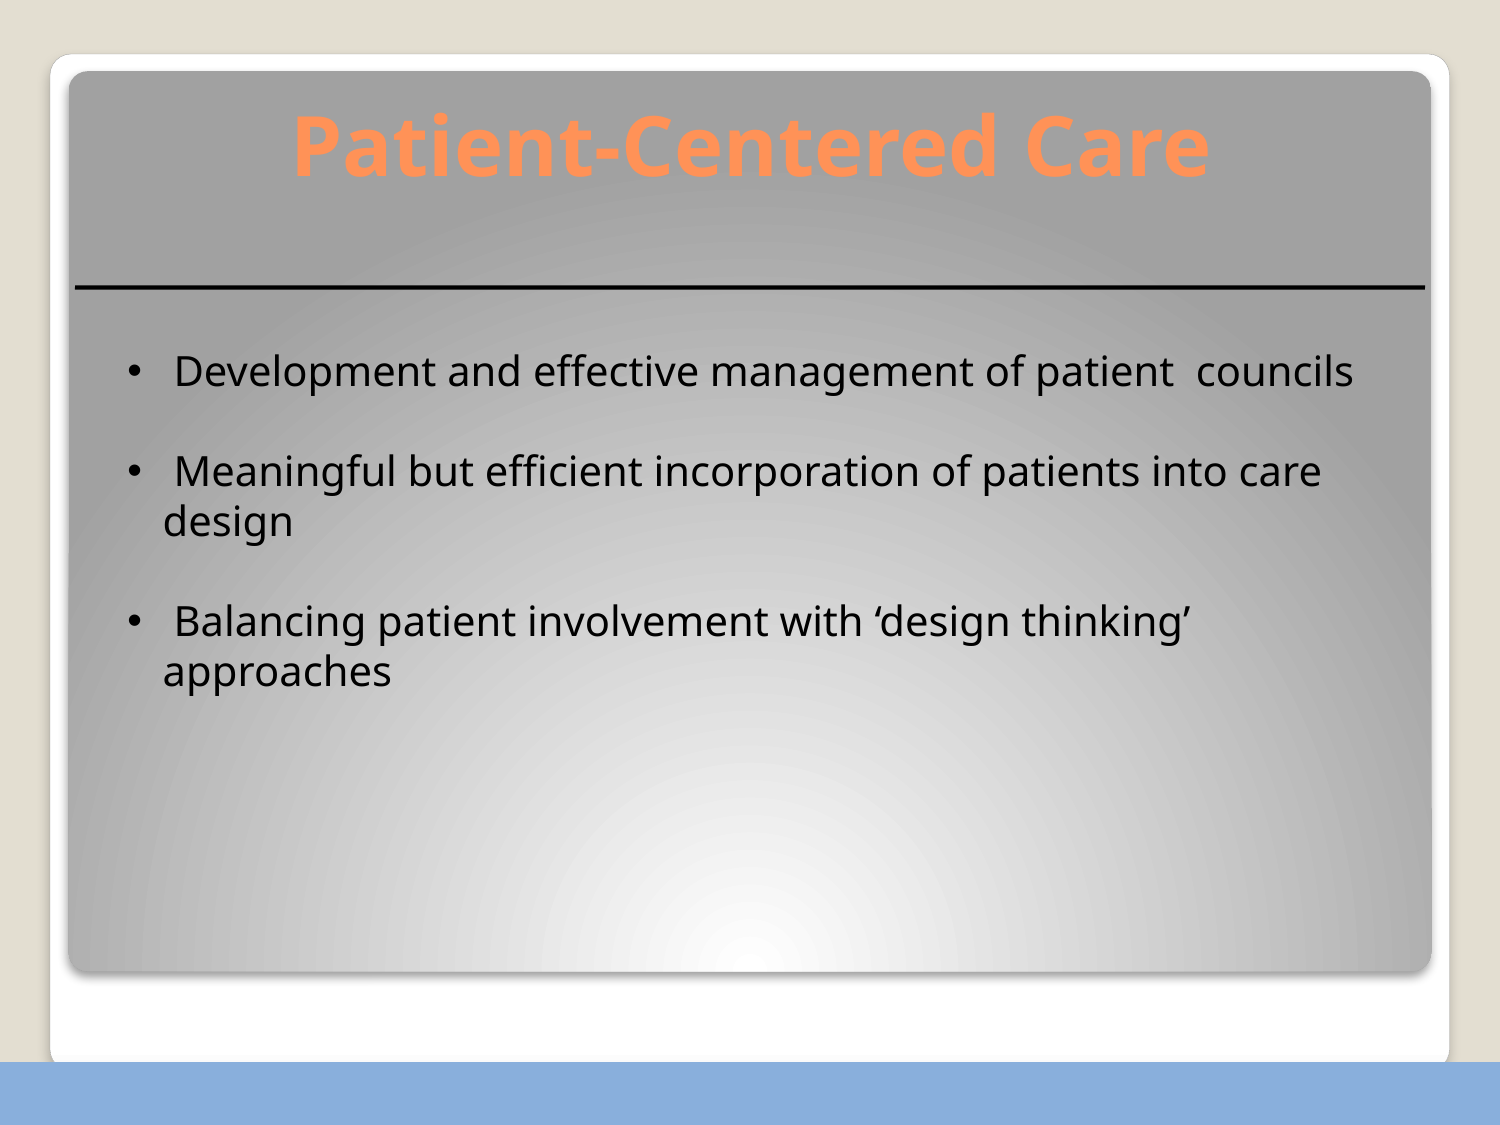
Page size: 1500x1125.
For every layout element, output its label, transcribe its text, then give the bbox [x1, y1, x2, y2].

text_box Development and effective management of patient councils Meaningful but efficient incorporation of patients into care design Balancing patient involvement with ‘design thinking’ approaches [112, 337, 1413, 953]
list Patient-Centered Care [50, 78, 1438, 800]
picture [0, 1062, 1500, 1125]
